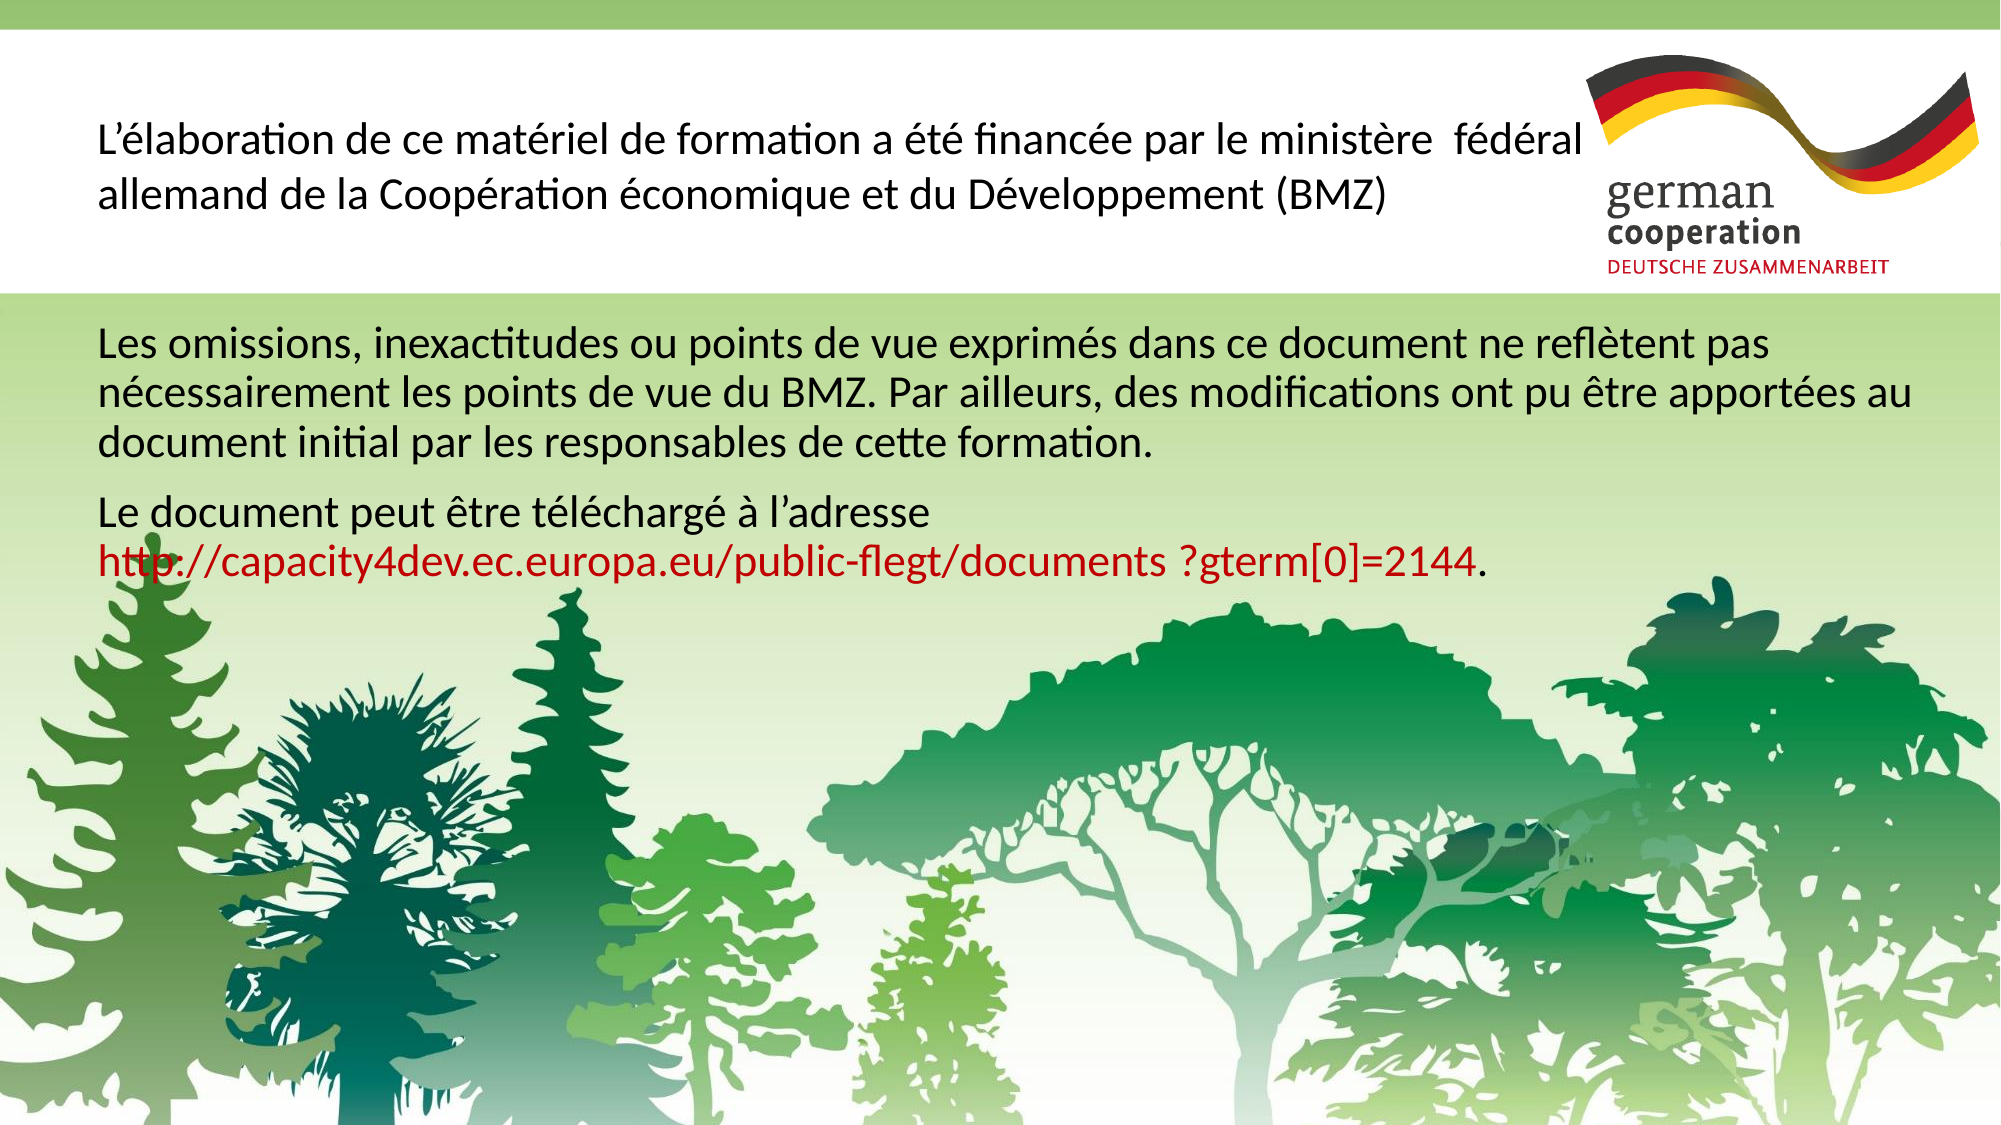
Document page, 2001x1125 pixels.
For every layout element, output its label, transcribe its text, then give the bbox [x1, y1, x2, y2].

picture [1586, 55, 1979, 274]
picture [0, 0, 2001, 1125]
text_box [0, 29, 2000, 294]
slide_number 21 [1493, 1065, 1944, 1125]
text_box L’élaboration de ce matériel de formation a été financée par le ministère fédéral allemand de la Coopération économique et du Développement (BMZ) [82, 101, 1586, 227]
subtitle Les omissions, inexactitudes ou points de vue exprimés dans ce document ne reflètent pas nécessairement les points de vue du BMZ. Par ailleurs, des modifications ont pu être apportées au document initial par les responsables de cette formation. Le document peut être téléchargé à l’adresse http://capacity4dev.ec.europa.eu/public-flegt/documents ?gterm[0]=2144. [82, 311, 1947, 606]
